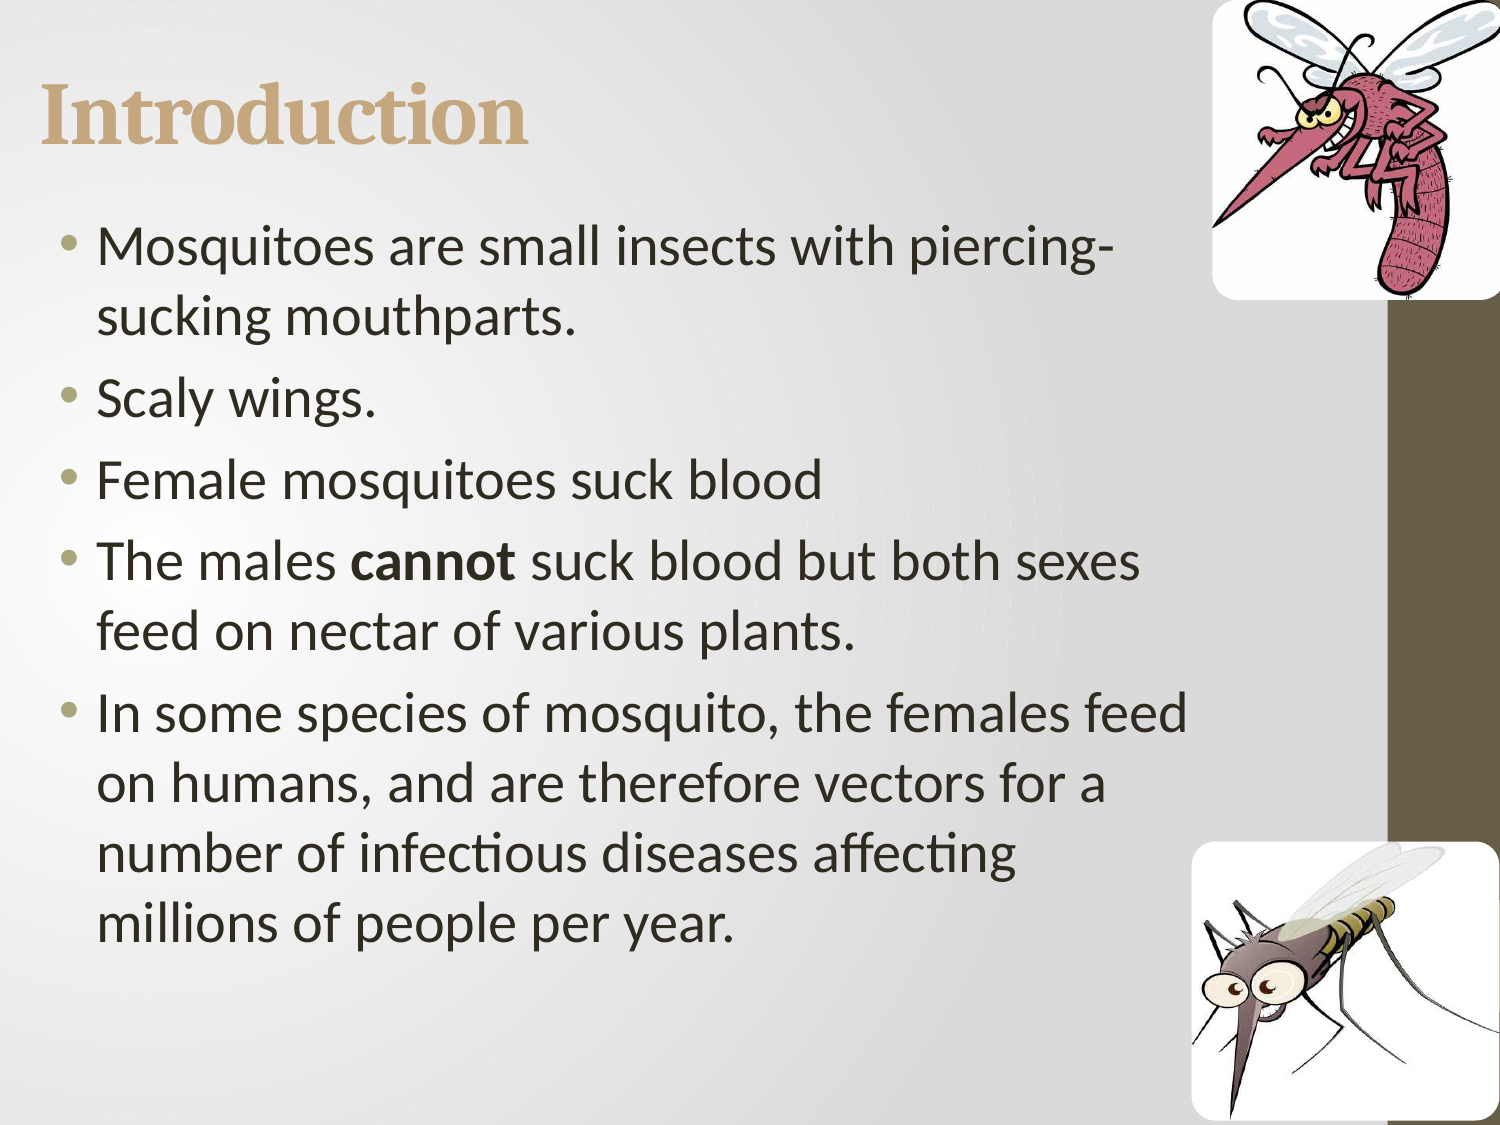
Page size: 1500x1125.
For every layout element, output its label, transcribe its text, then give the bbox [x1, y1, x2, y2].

title Introduction [24, 50, 1209, 168]
list Mosquitoes are small insects with piercing-sucking mouthparts. Scaly wings. Female mosquitoes suck blood The males cannot suck blood but both sexes feed on nectar of various plants. In some species of mosquito, the females feed on humans, and are therefore vectors for a number of infectious diseases affecting millions of people per year. [24, 200, 1213, 1063]
picture [1211, 0, 1500, 301]
picture [1191, 841, 1500, 1122]
